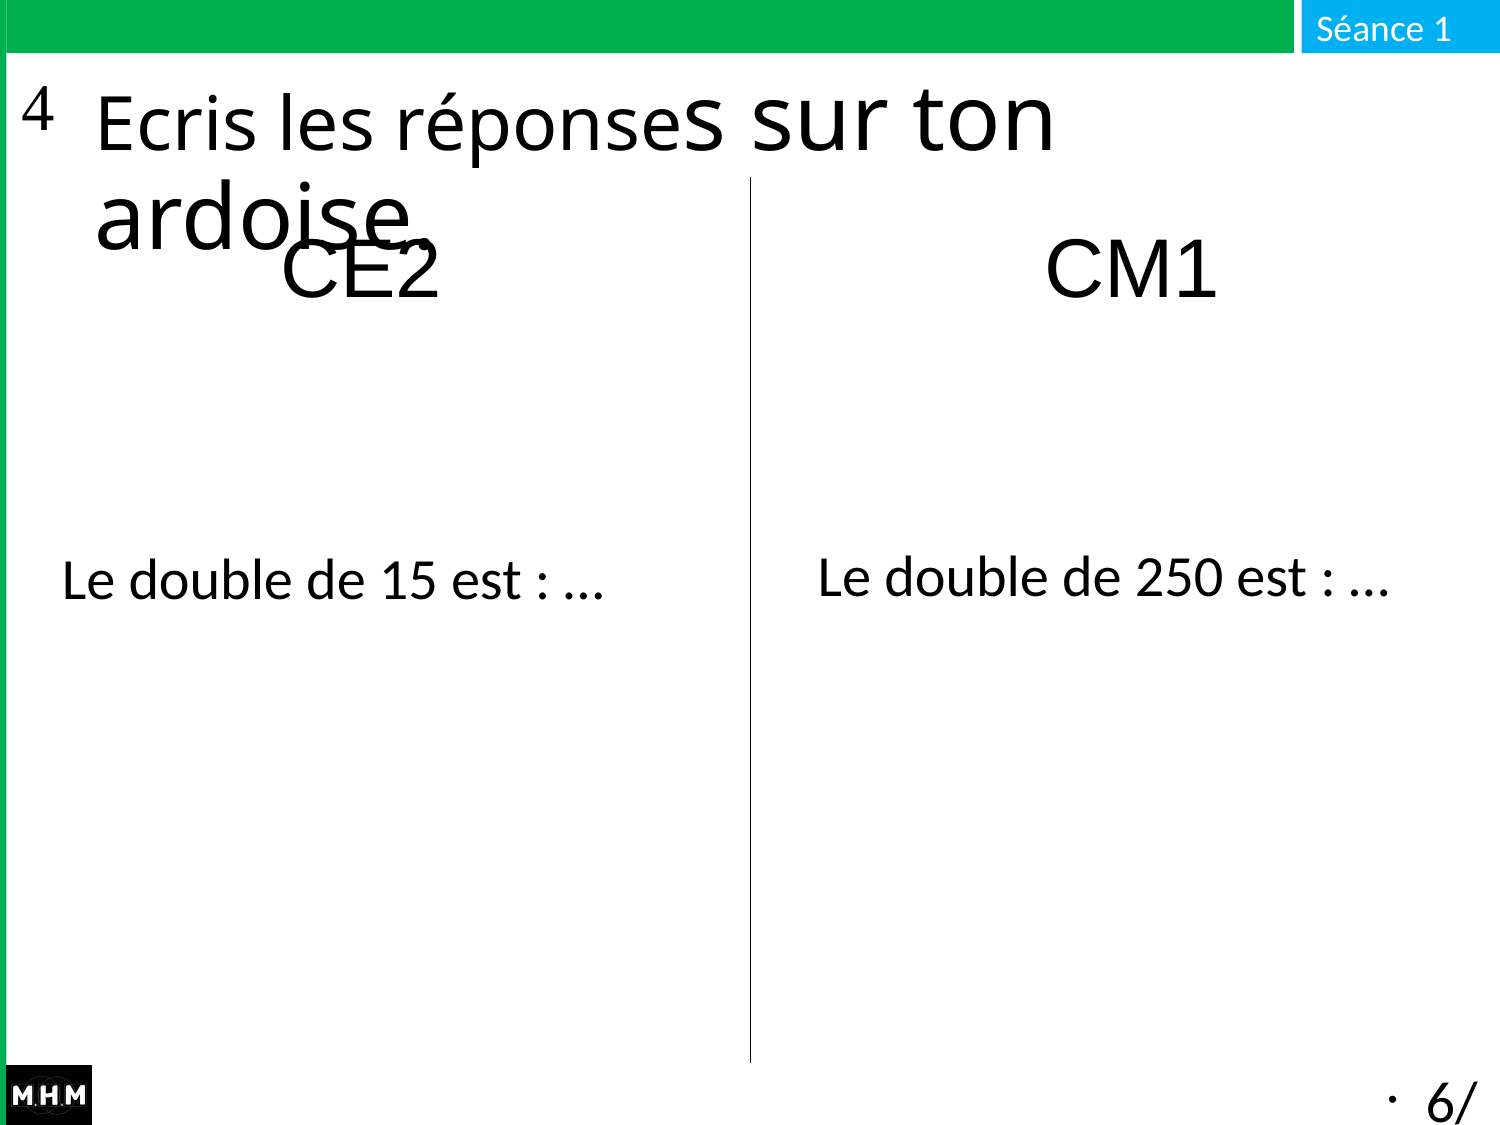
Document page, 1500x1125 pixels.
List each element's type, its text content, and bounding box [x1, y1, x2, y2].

title Ecris les réponses sur ton ardoise. [79, 64, 1374, 153]
text_box CE2 CM1 [265, 206, 1241, 315]
text_box Le double de 250 est : … [802, 460, 1405, 706]
picture [6, 1065, 92, 1125]
list 6/8 [1373, 1064, 1500, 1125]
text_box Le double de 15 est : … [47, 463, 620, 709]
